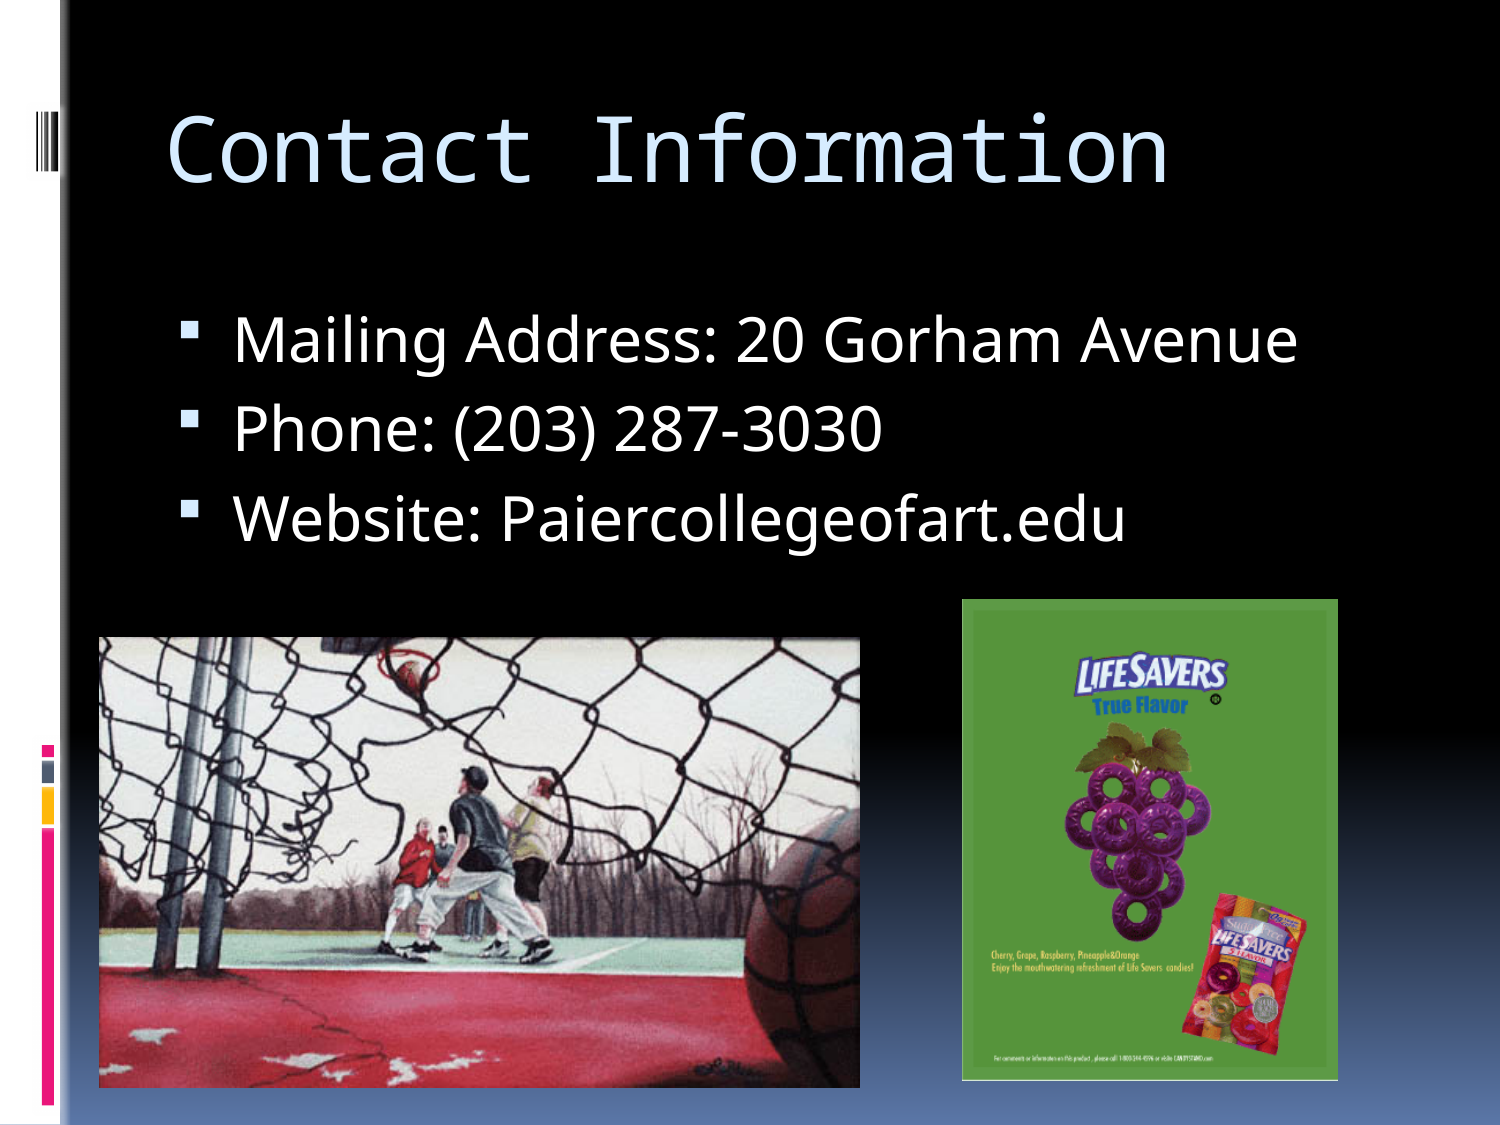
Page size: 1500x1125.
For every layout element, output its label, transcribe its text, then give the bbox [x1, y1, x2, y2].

title Contact Information [150, 83, 1425, 234]
picture [961, 599, 1338, 1082]
list Mailing Address: 20 Gorham Avenue Phone: (203) 287-3030 Website: Paiercollegeofart.edu [150, 292, 1425, 1043]
picture [99, 636, 860, 1088]
